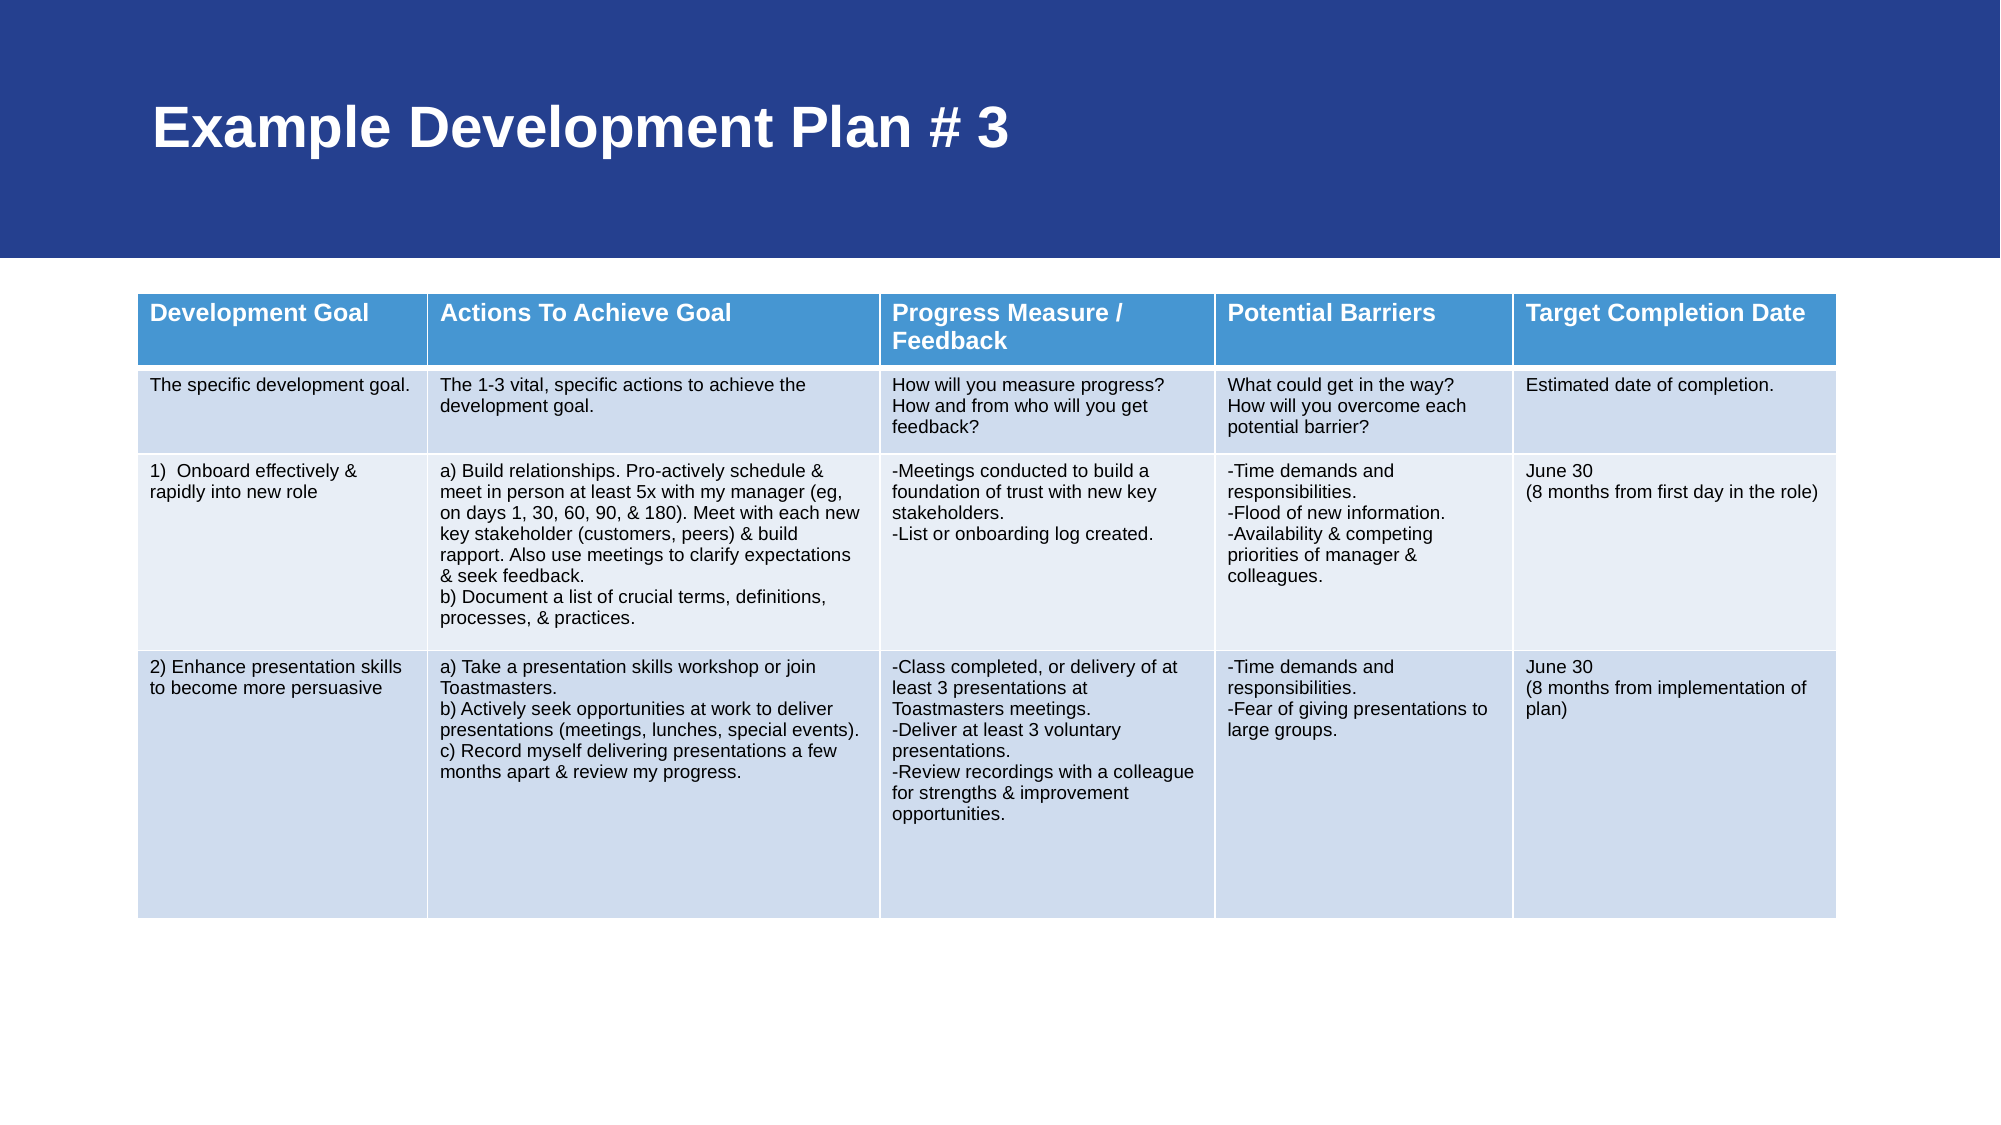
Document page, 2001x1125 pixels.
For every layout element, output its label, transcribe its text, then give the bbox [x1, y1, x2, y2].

table_cell a) Build relationships. Pro-actively schedule & meet in person at least 5x with my manager (eg, on days 1, 30, 60, 90, & 180). Meet with each new key stakeholder (customers, peers) & build rapport. Also use meetings to clarify expectations & seek feedback. b) Document a list of crucial terms, definitions, processes, & practices. [428, 455, 879, 650]
table_cell -Meetings conducted to build a foundation of trust with new key stakeholders. -List or onboarding log created. [881, 455, 1214, 650]
table_cell 2) Enhance presentation skills to become more persuasive [138, 651, 427, 918]
title Example Development Plan # 3 [137, 33, 1834, 225]
table_cell Estimated date of completion. [1514, 371, 1836, 453]
table_cell -Time demands and responsibilities. -Fear of giving presentations to large groups. [1216, 651, 1512, 918]
table_header Actions To Achieve Goal [428, 294, 879, 365]
table_cell -Time demands and responsibilities. -Flood of new information. -Availability & competing priorities of manager & colleagues. [1216, 455, 1512, 650]
table_header Target Completion Date [1514, 294, 1836, 365]
table_cell -Class completed, or delivery of at least 3 presentations at Toastmasters meetings. -Deliver at least 3 voluntary presentations. -Review recordings with a colleague for strengths & improvement opportunities. [881, 651, 1214, 918]
table_header Development Goal [138, 294, 427, 365]
table_header Potential Barriers [1216, 294, 1512, 365]
table_cell The specific development goal. [138, 371, 427, 453]
table_cell The 1-3 vital, specific actions to achieve the development goal. [428, 371, 879, 453]
table_cell June 30 (8 months from first day in the role) [1514, 455, 1836, 650]
table_header Progress Measure / Feedback [881, 294, 1214, 365]
table_cell June 30 (8 months from implementation of plan) [1514, 651, 1836, 918]
table_cell How will you measure progress? How and from who will you get feedback? [881, 371, 1214, 453]
table_cell a) Take a presentation skills workshop or join Toastmasters. b) Actively seek opportunities at work to deliver presentations (meetings, lunches, special events). c) Record myself delivering presentations a few months apart & review my progress. [428, 651, 879, 918]
table_cell 1) Onboard effectively & rapidly into new role [138, 455, 427, 650]
table_cell What could get in the way? How will you overcome each potential barrier? [1216, 371, 1512, 453]
